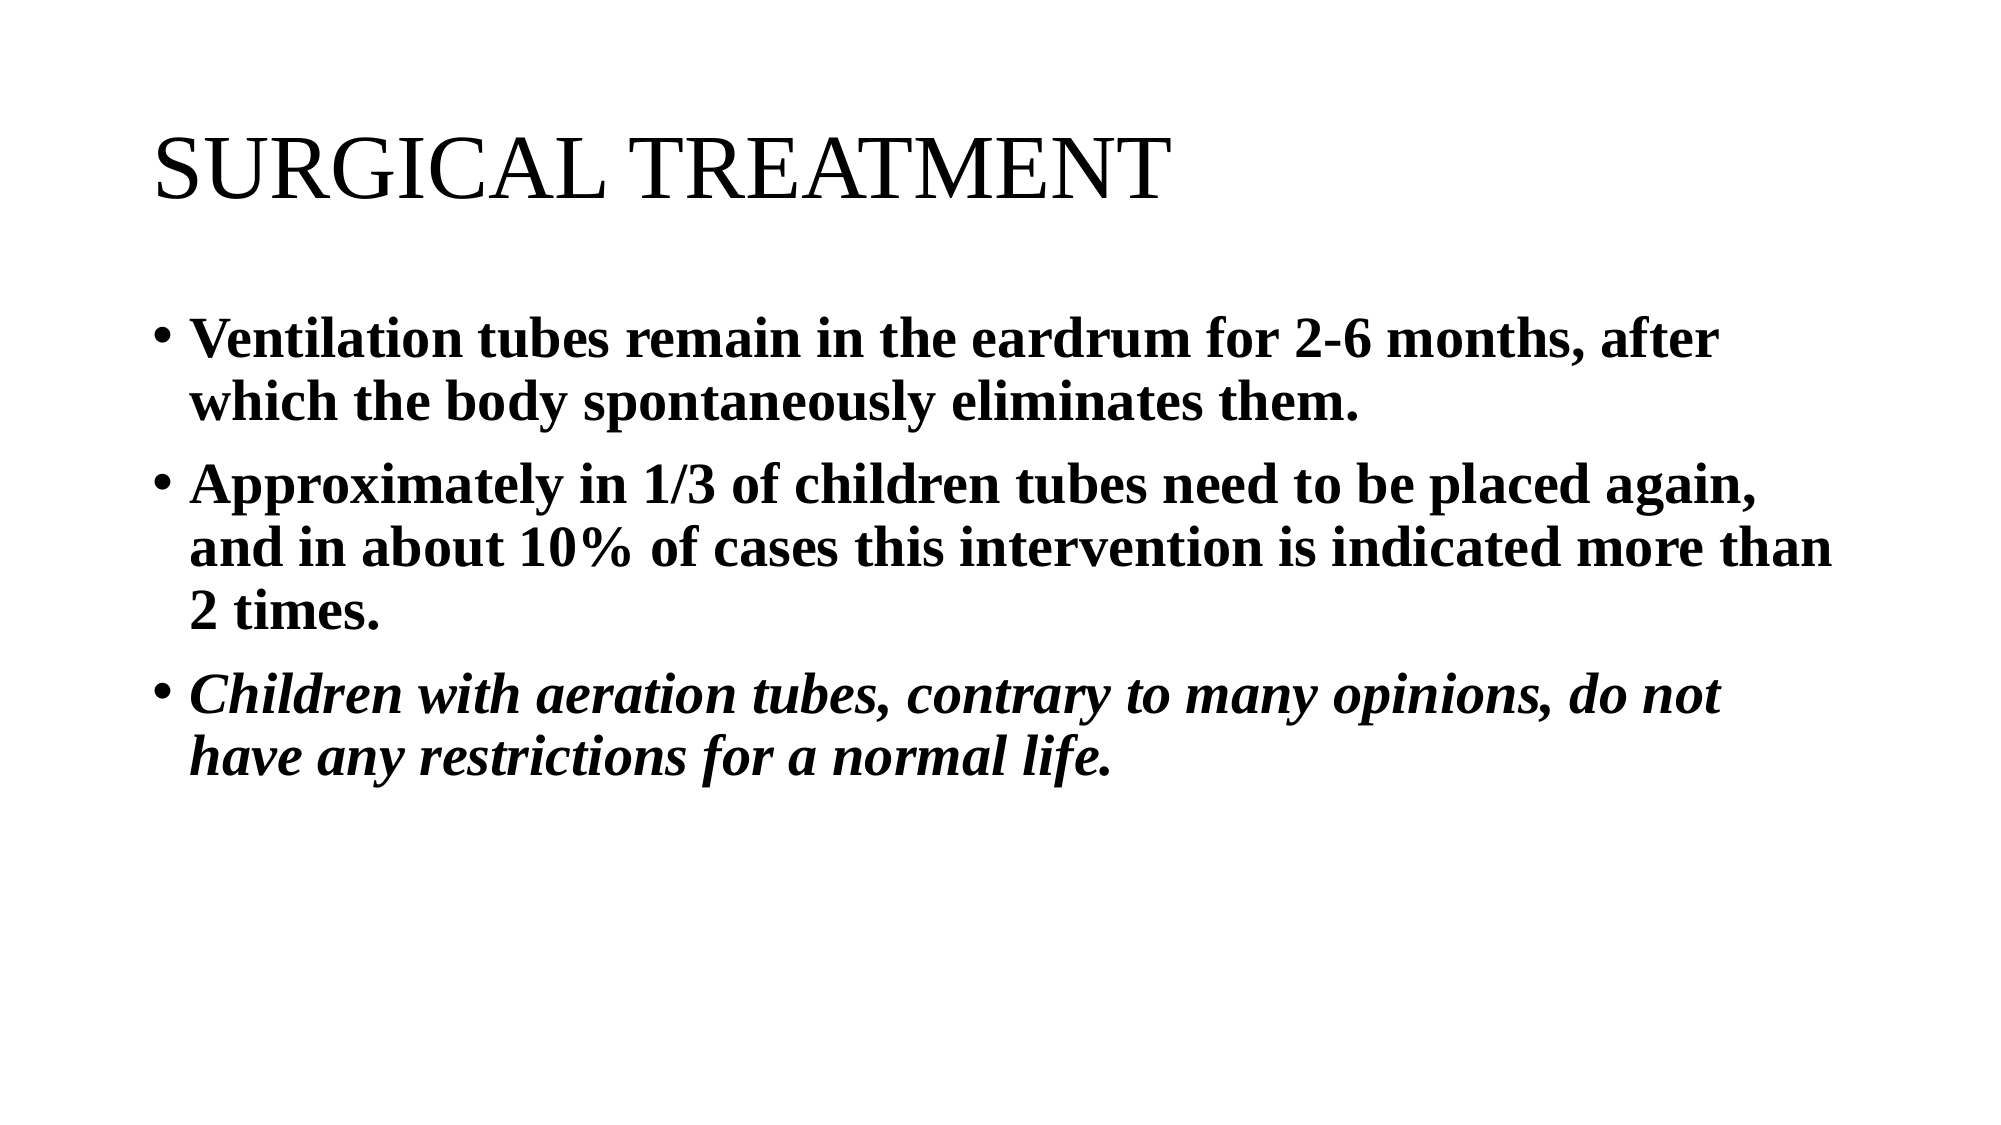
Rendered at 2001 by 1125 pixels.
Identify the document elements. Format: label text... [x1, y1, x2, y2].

title SURGICAL TREATMENT [137, 59, 1863, 278]
list Ventilation tubes remain in the eardrum for 2-6 months, after which the body spontaneously eliminates them. Approximately in 1/3 of children tubes need to be placed again, and in about 10% of cases this intervention is indicated more than 2 times. Children with aeration tubes, contrary to many opinions, do not have any restrictions for a normal life. [137, 299, 1863, 1014]
